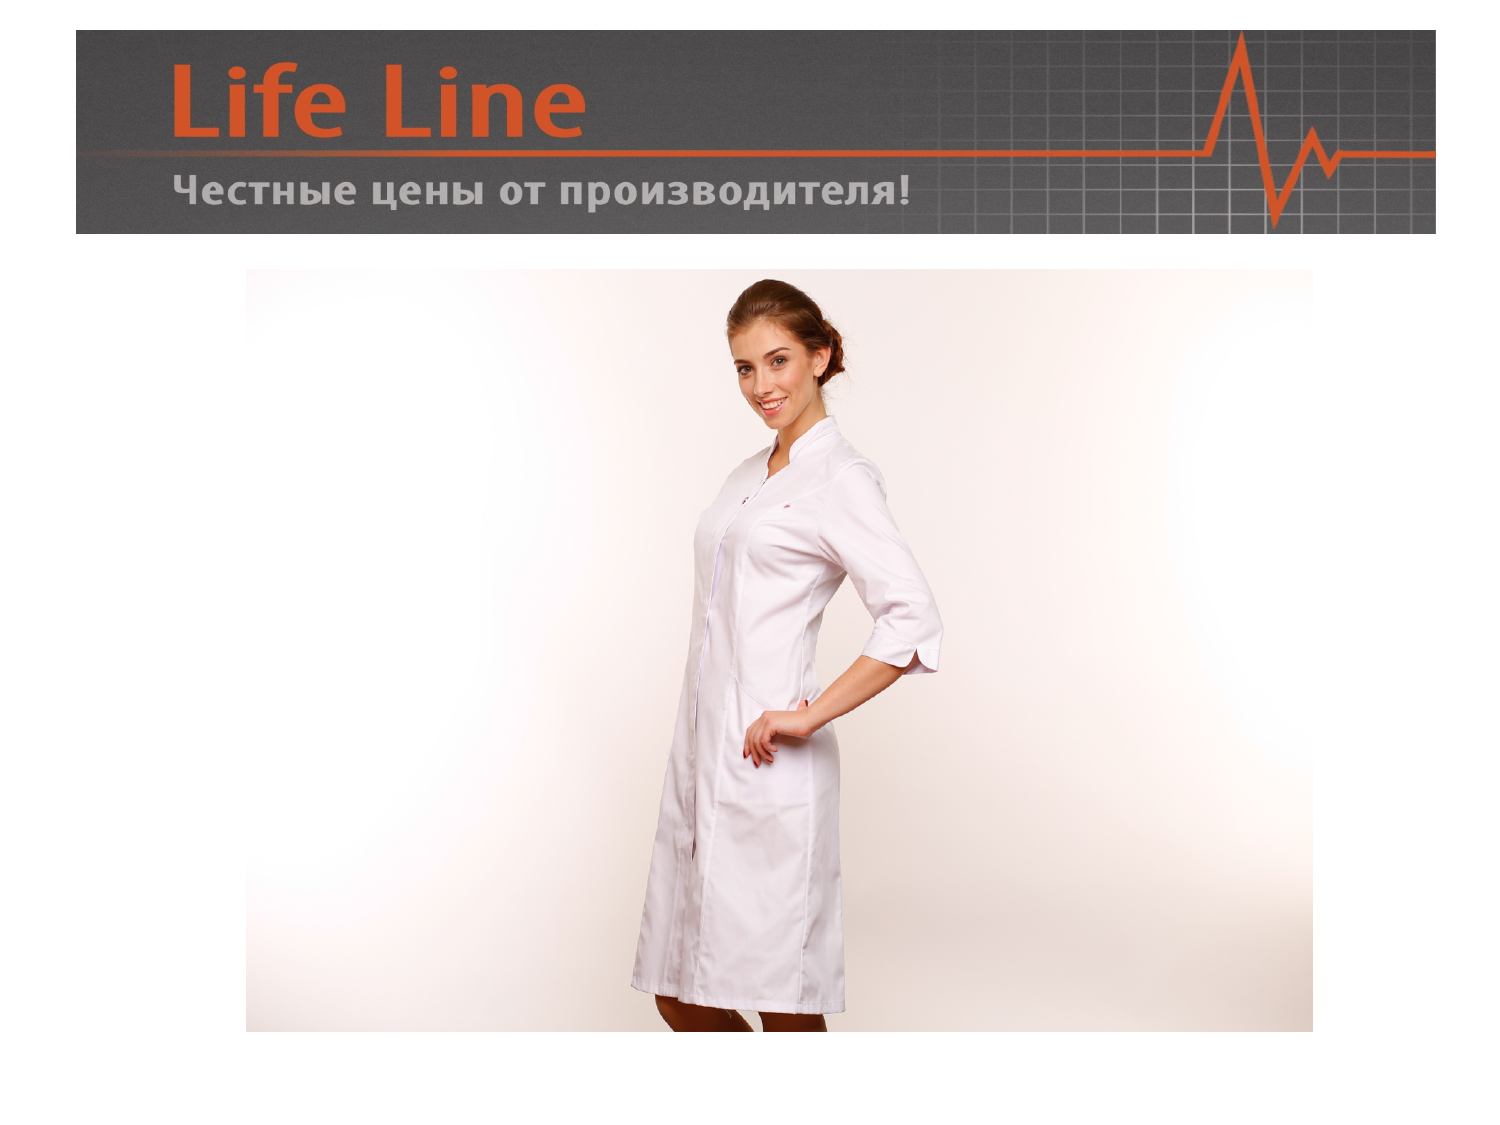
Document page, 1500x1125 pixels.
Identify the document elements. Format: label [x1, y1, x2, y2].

picture [76, 30, 1436, 235]
list [245, 269, 1313, 1032]
